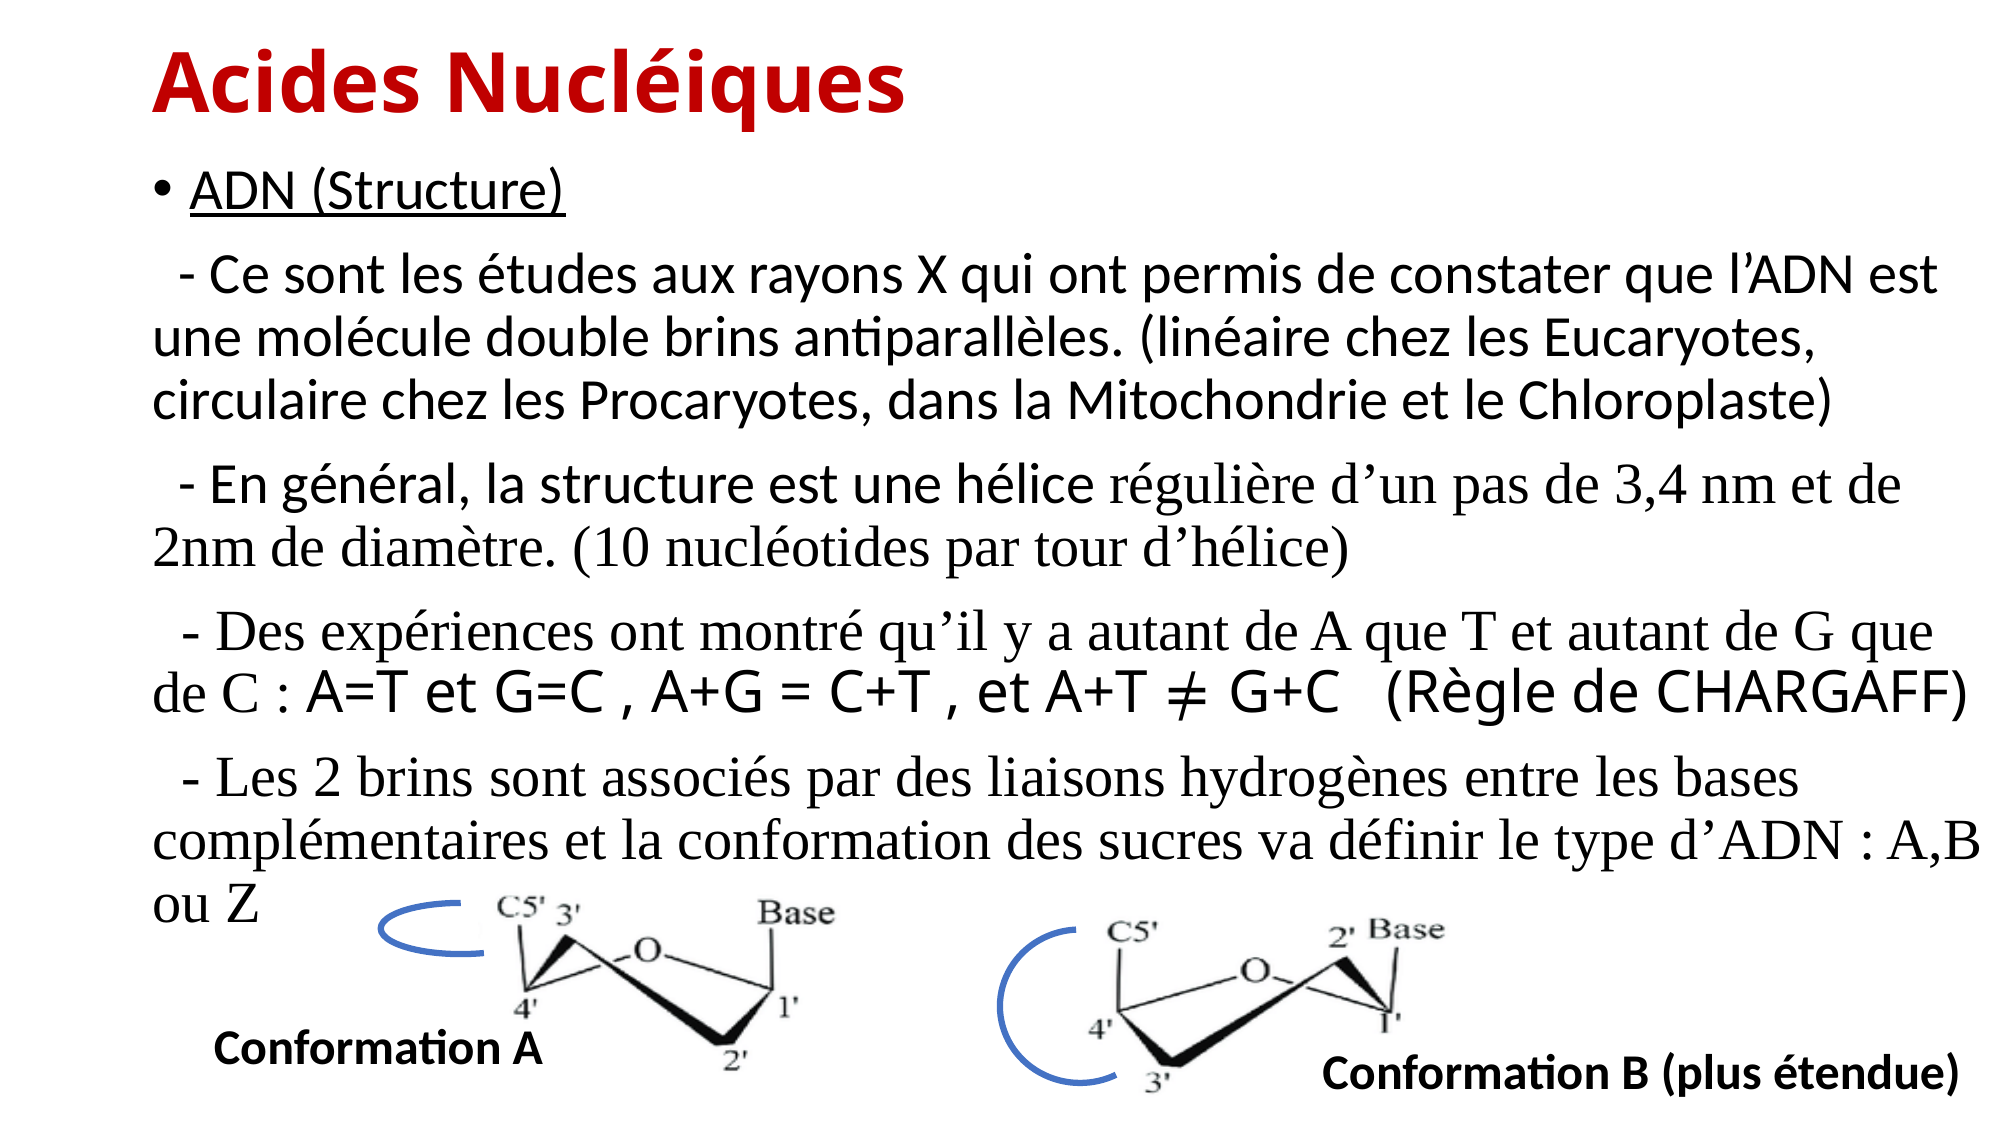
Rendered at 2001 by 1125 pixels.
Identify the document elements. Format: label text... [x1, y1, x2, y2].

text_box [999, 929, 1079, 1084]
picture [1079, 882, 1481, 1104]
text_box Acides Nucléiques [137, 59, 1863, 112]
text_box Conformation A [198, 1007, 478, 1082]
list ADN (Structure) - Ce sont les études aux rayons X qui ont permis de constater que l’ADN est une molécule double brins antiparallèles. (linéaire chez les Eucaryotes, circulaire chez les Procaryotes, dans la Mitochondrie et le Chloroplaste) - En général, la structure est une hélice régulière d’un pas de 3,4 nm et de 2nm de diamètre. (10 nucléotides par tour d’hélice) - Des expériences ont montré qu’il y a autant de A que T et autant de G que de C : A=T et G=C , A+G = C+T , et A+T ≠ G+C (Règle de CHARGAFF) - Les 2 brins sont associés par des liaisons hydrogènes entre les bases complémentaires et la conformation des sucres va définir le type d’ADN : A,B ou Z [137, 151, 2000, 1125]
text_box [380, 902, 478, 955]
text_box Conformation B (plus étendue) [1307, 1032, 1976, 1107]
picture [478, 865, 879, 1083]
